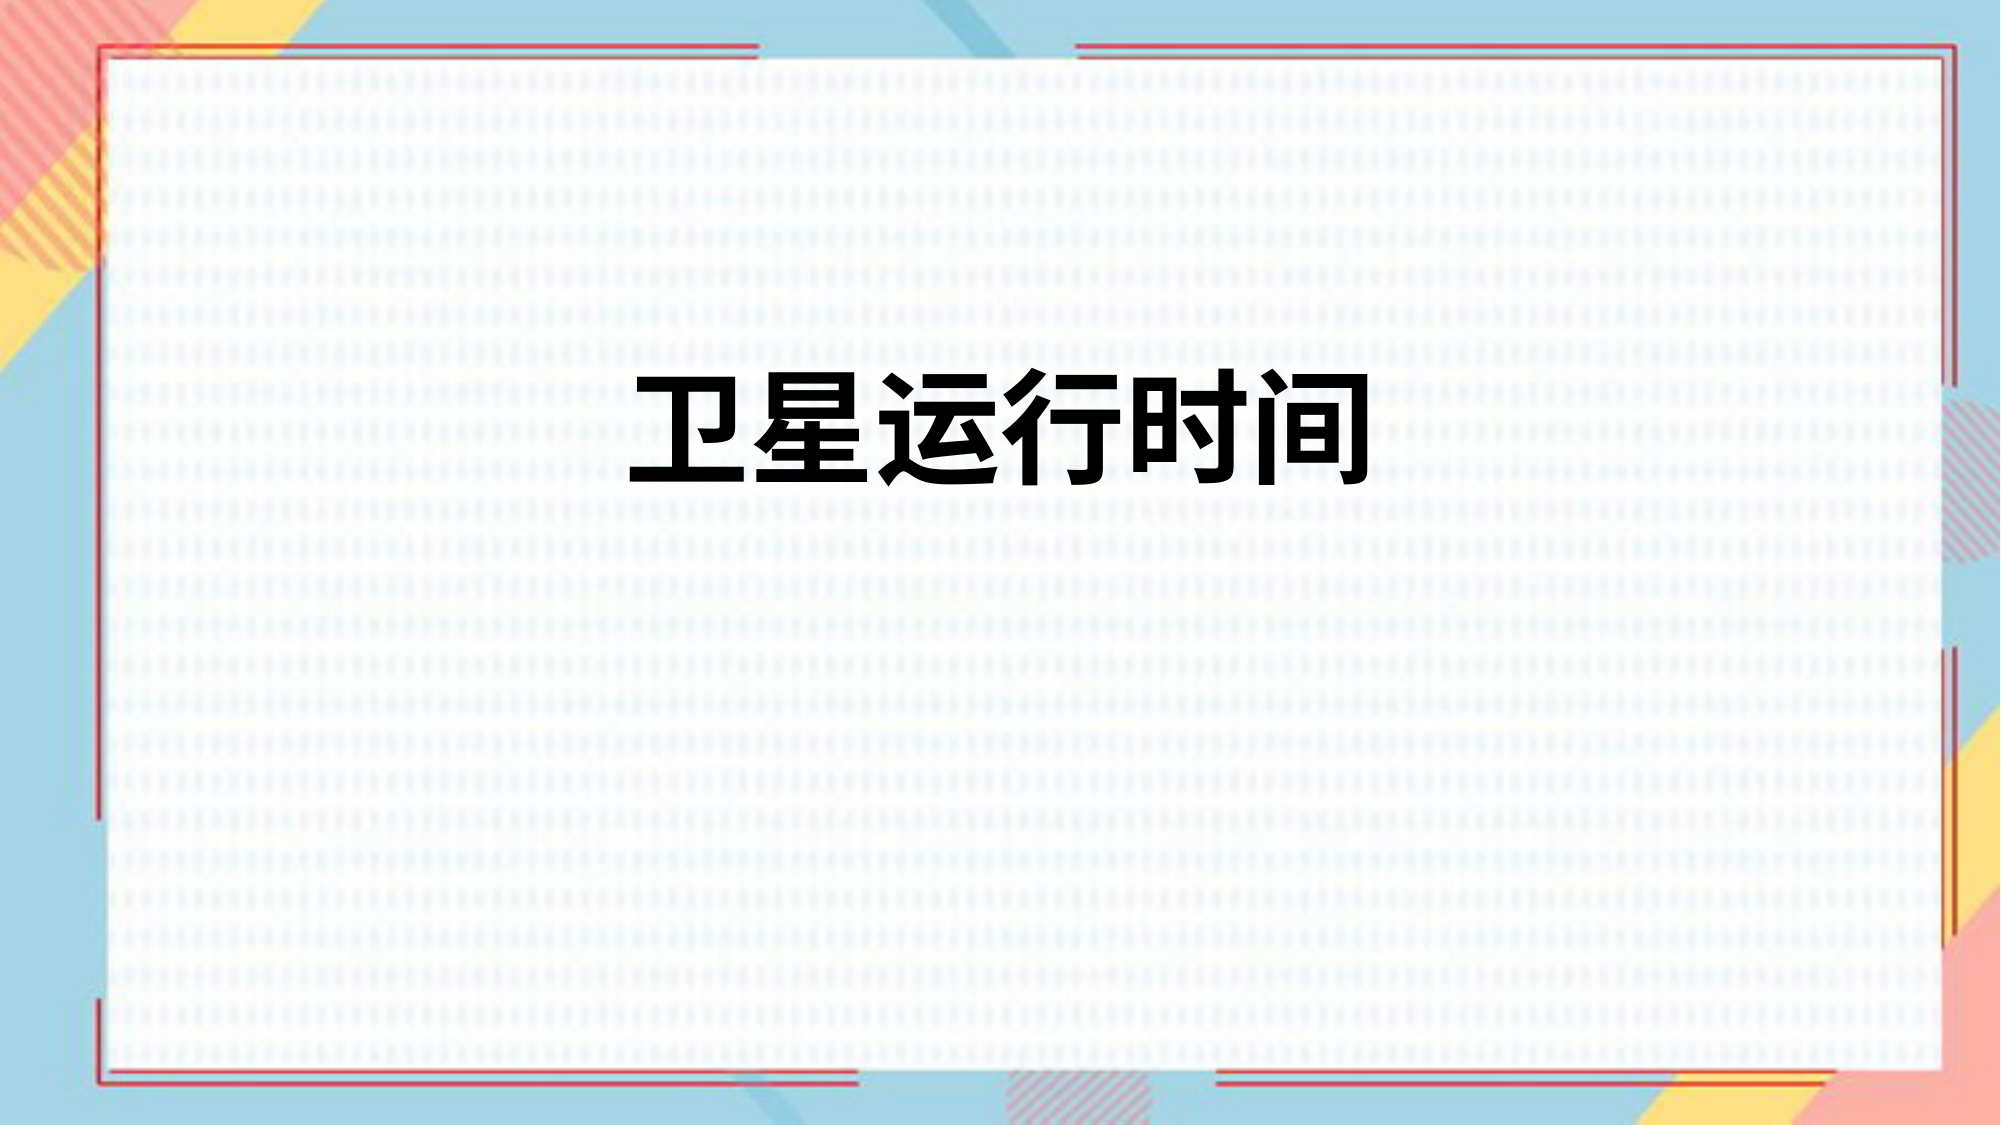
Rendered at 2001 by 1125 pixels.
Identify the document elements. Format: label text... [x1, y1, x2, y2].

text_box 卫星运行时间 [0, 342, 2000, 508]
picture [0, 0, 2001, 1125]
